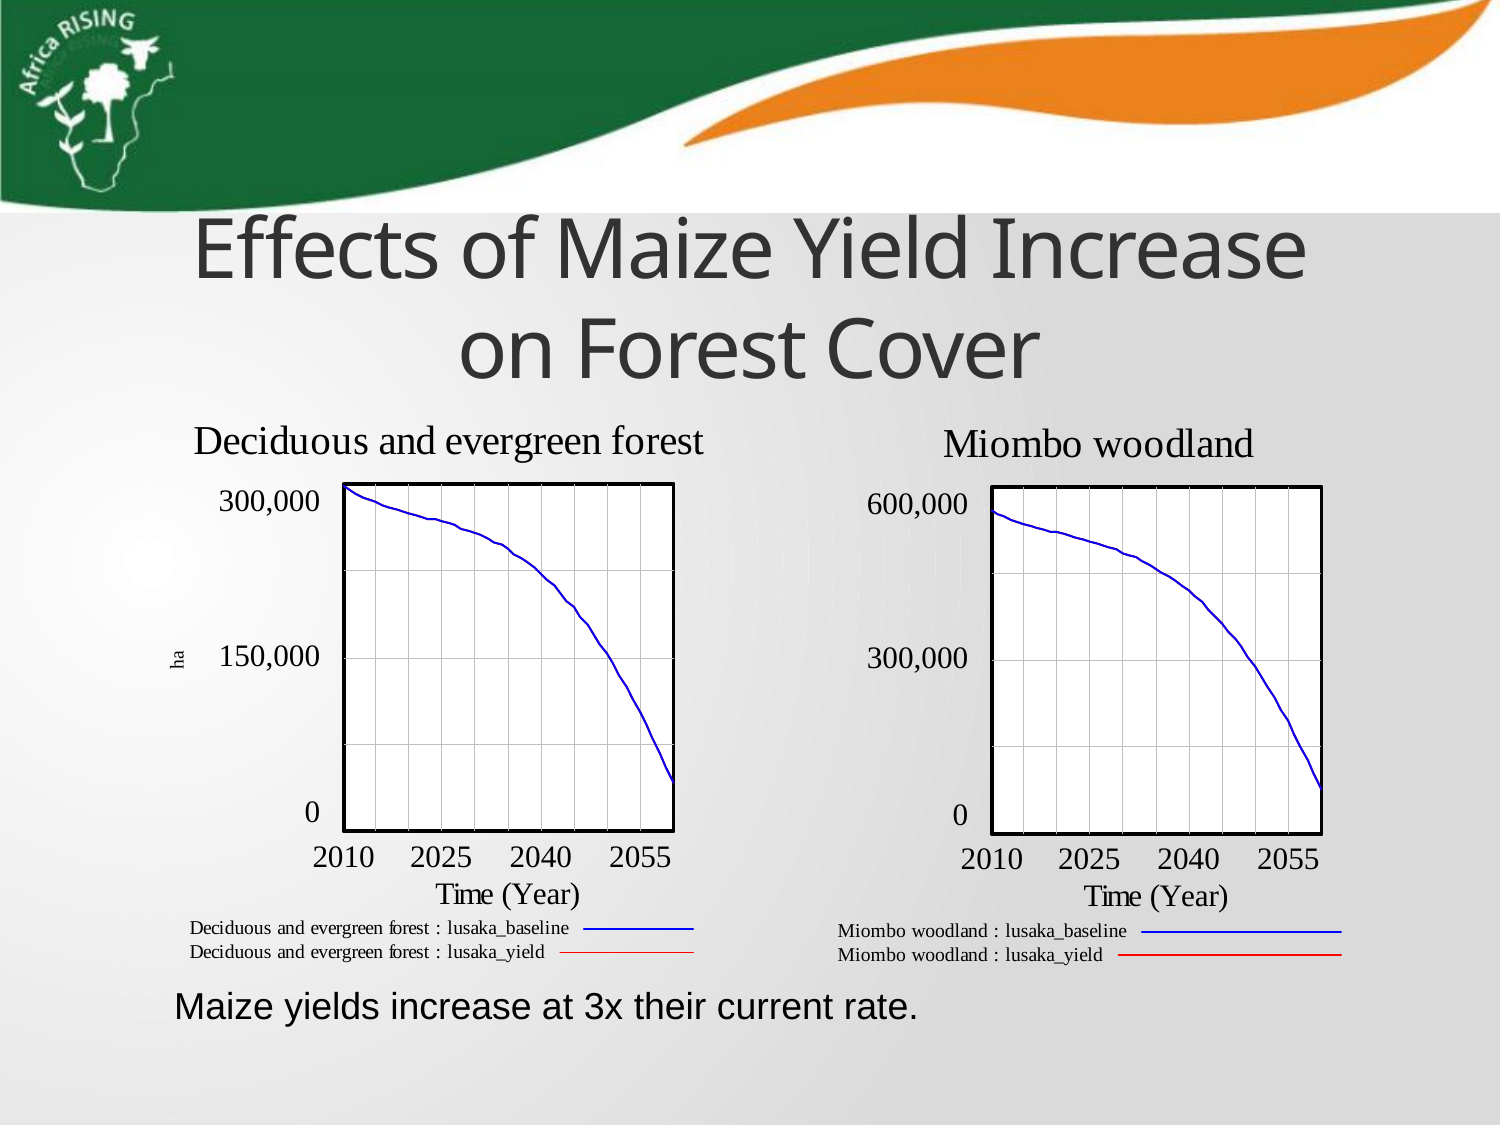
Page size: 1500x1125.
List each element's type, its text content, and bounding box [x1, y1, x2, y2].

text_box Maize yields increase at 3x their current rate. [159, 974, 981, 1035]
picture [0, 0, 1500, 213]
picture [805, 396, 1389, 980]
picture [157, 393, 741, 977]
title Effects of Maize Yield Increase on Forest Cover [125, 188, 1375, 421]
